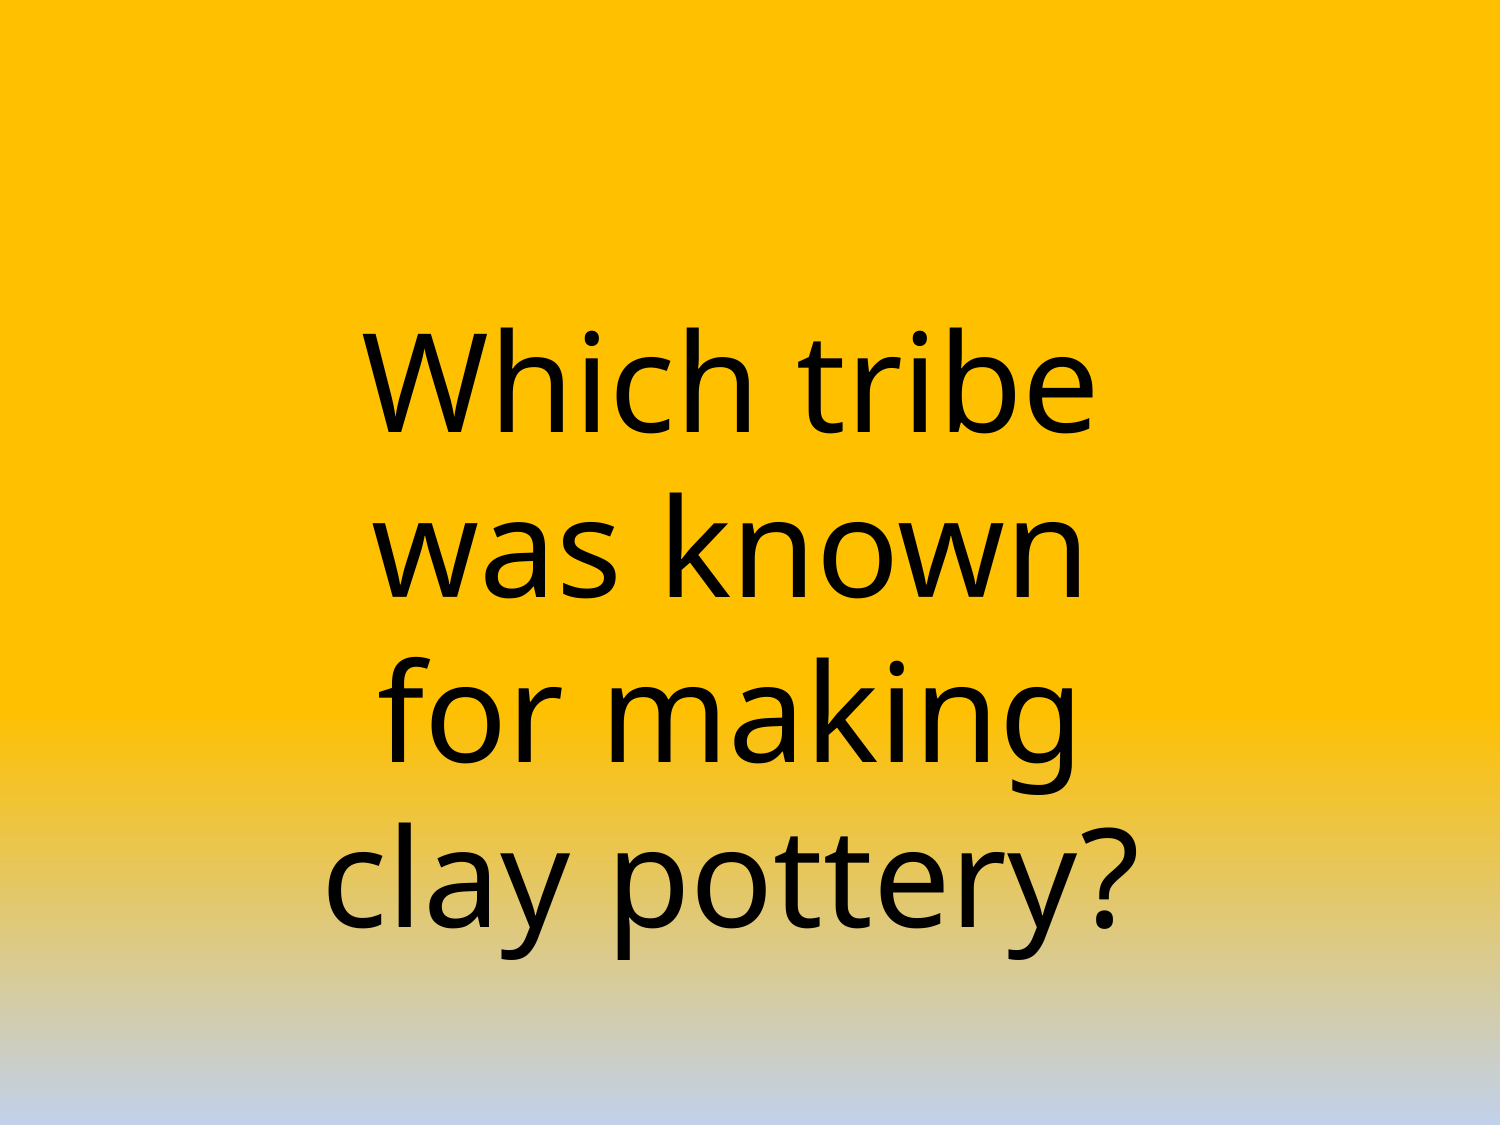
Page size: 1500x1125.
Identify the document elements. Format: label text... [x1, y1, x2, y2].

text_box Which tribe was known for making clay pottery? [262, 287, 1200, 962]
